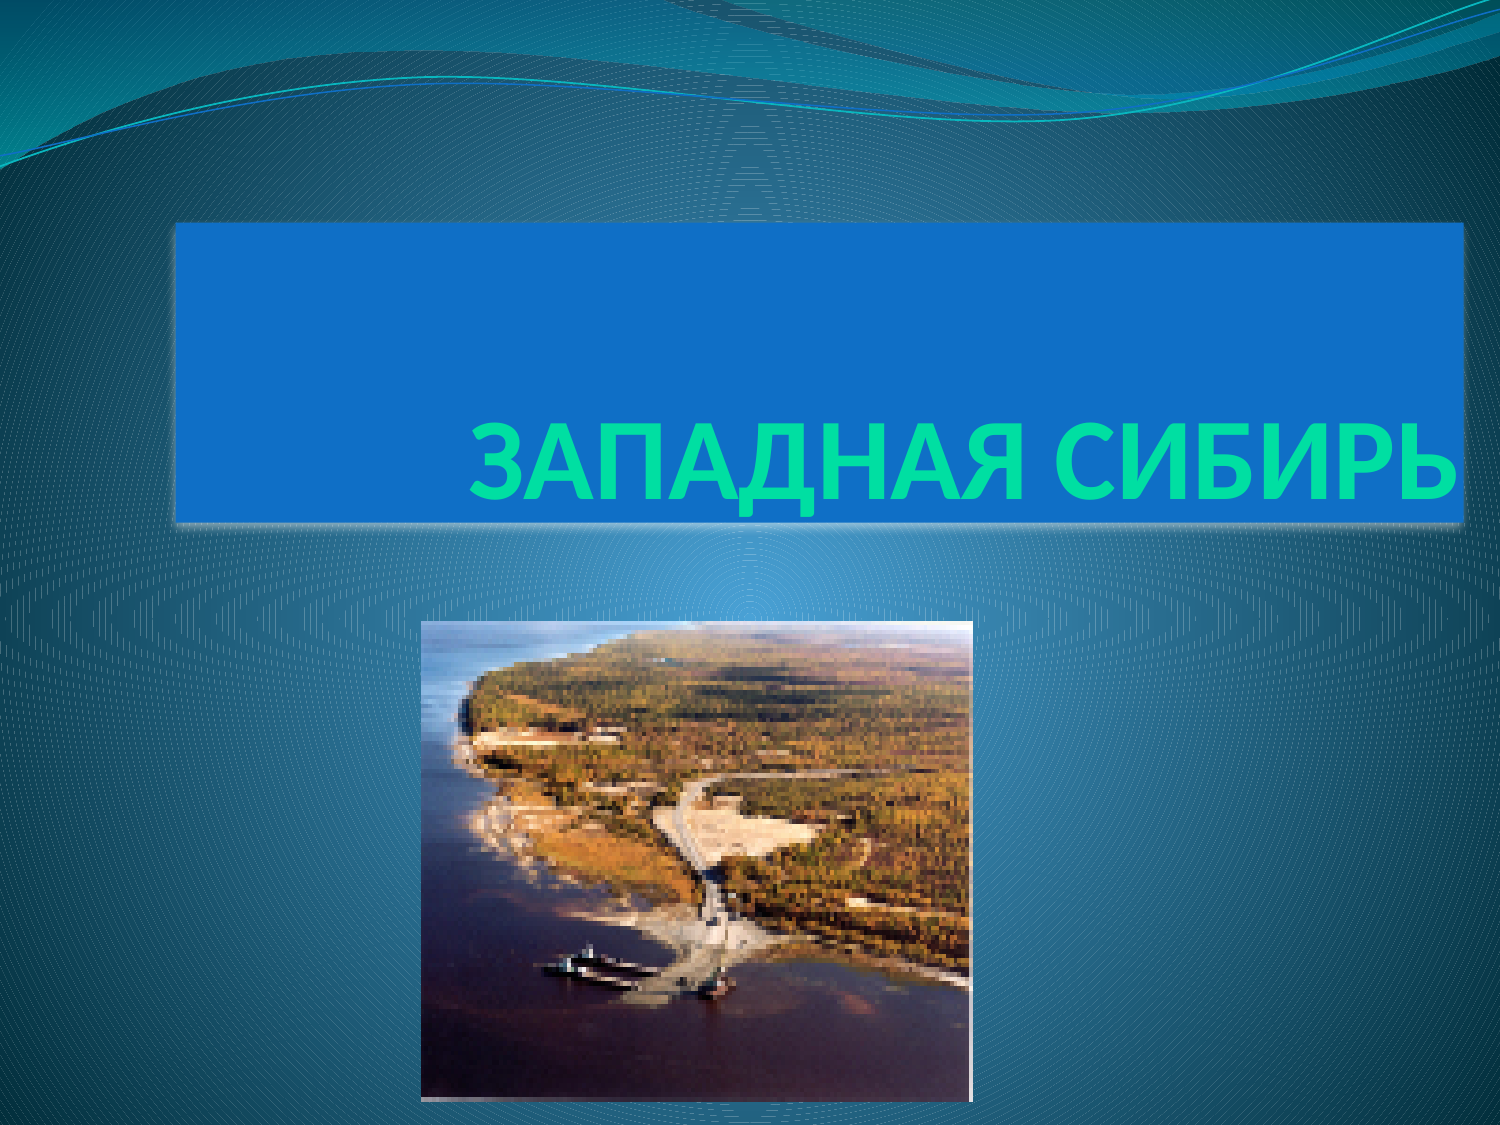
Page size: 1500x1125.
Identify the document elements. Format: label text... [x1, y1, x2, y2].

picture [421, 620, 973, 1103]
title Западная Сибирь [173, 220, 1467, 526]
